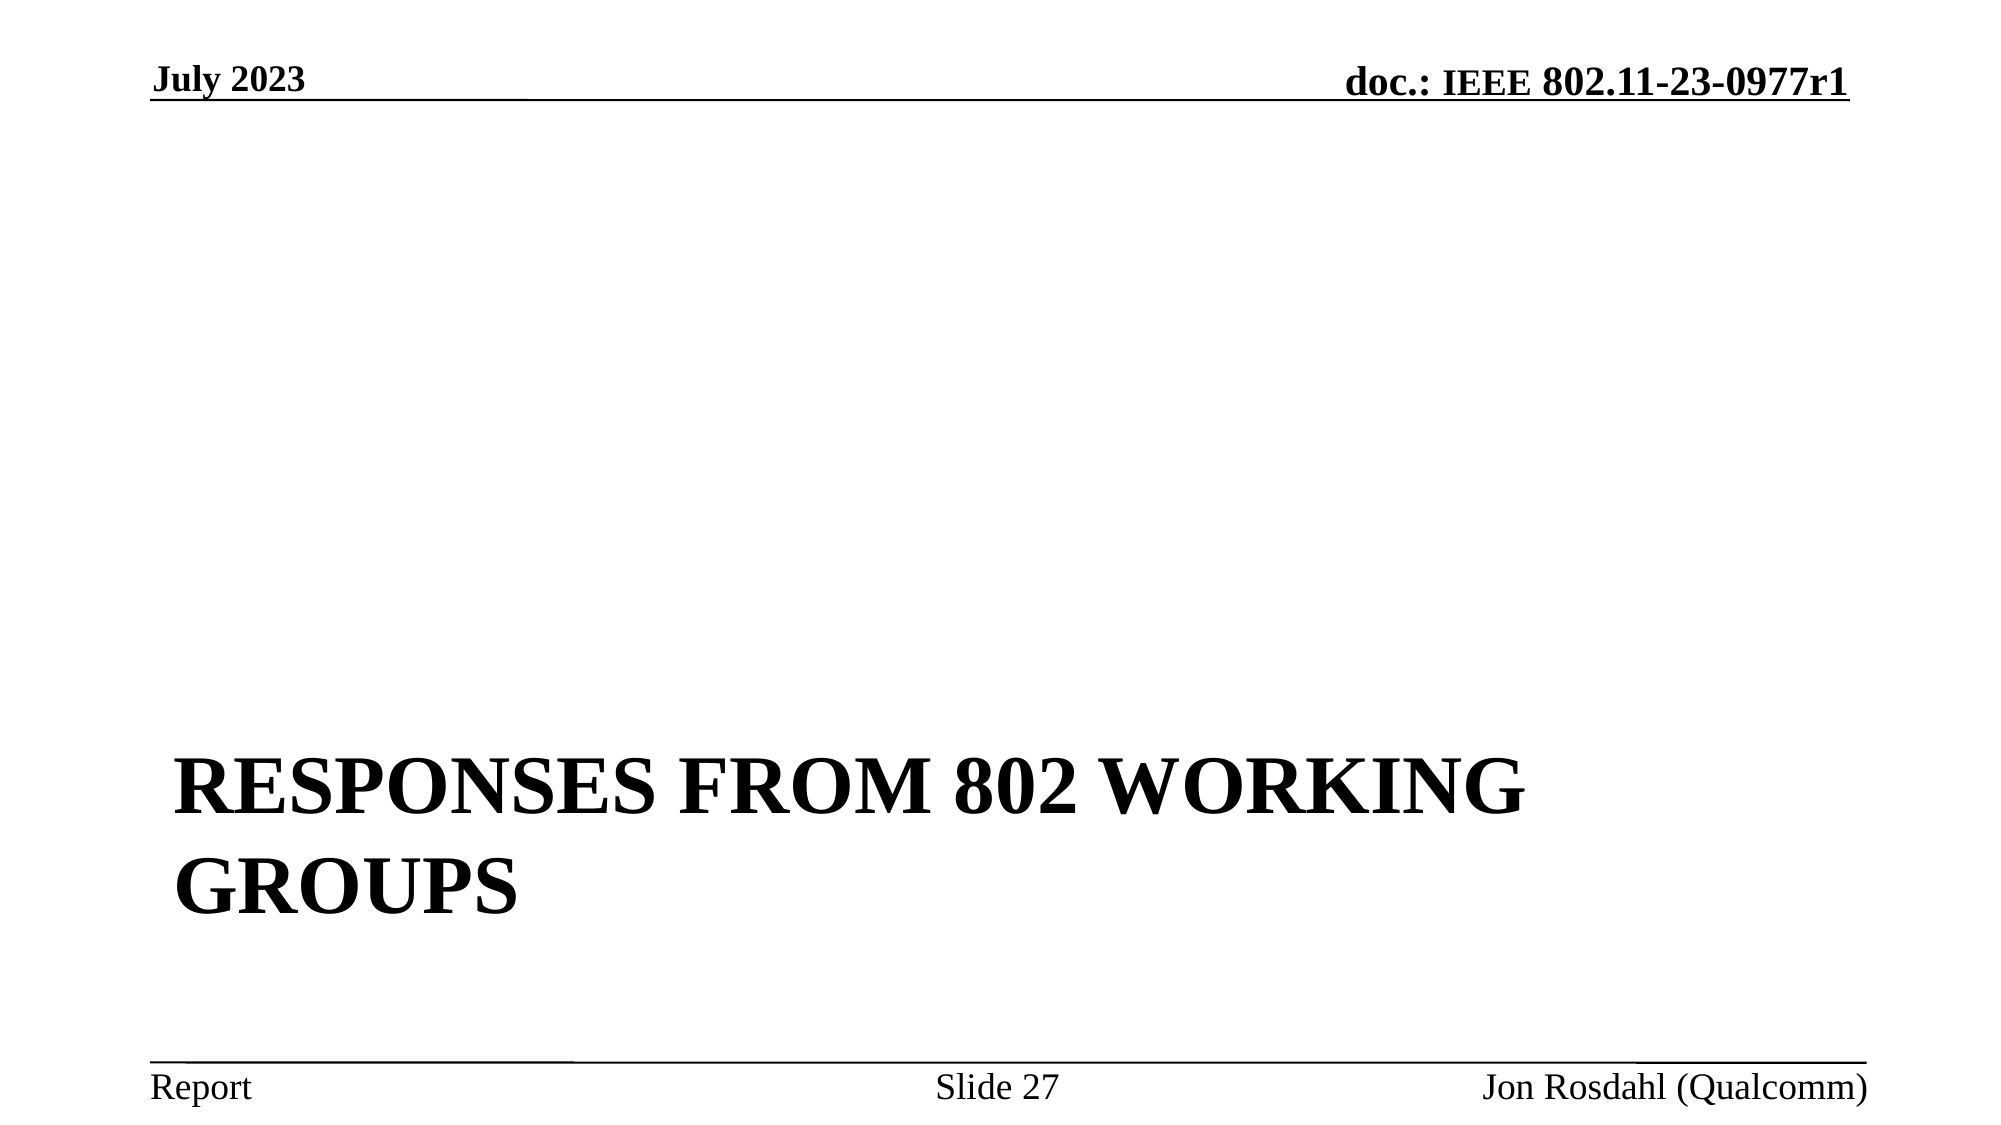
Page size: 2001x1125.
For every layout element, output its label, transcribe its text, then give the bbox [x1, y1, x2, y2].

slide_number Slide 27 [928, 1061, 1067, 1123]
footer Jon Rosdahl (Qualcomm) [1424, 1061, 1869, 1108]
title Responses from 802 Working Groups [157, 722, 1859, 947]
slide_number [152, 49, 434, 100]
